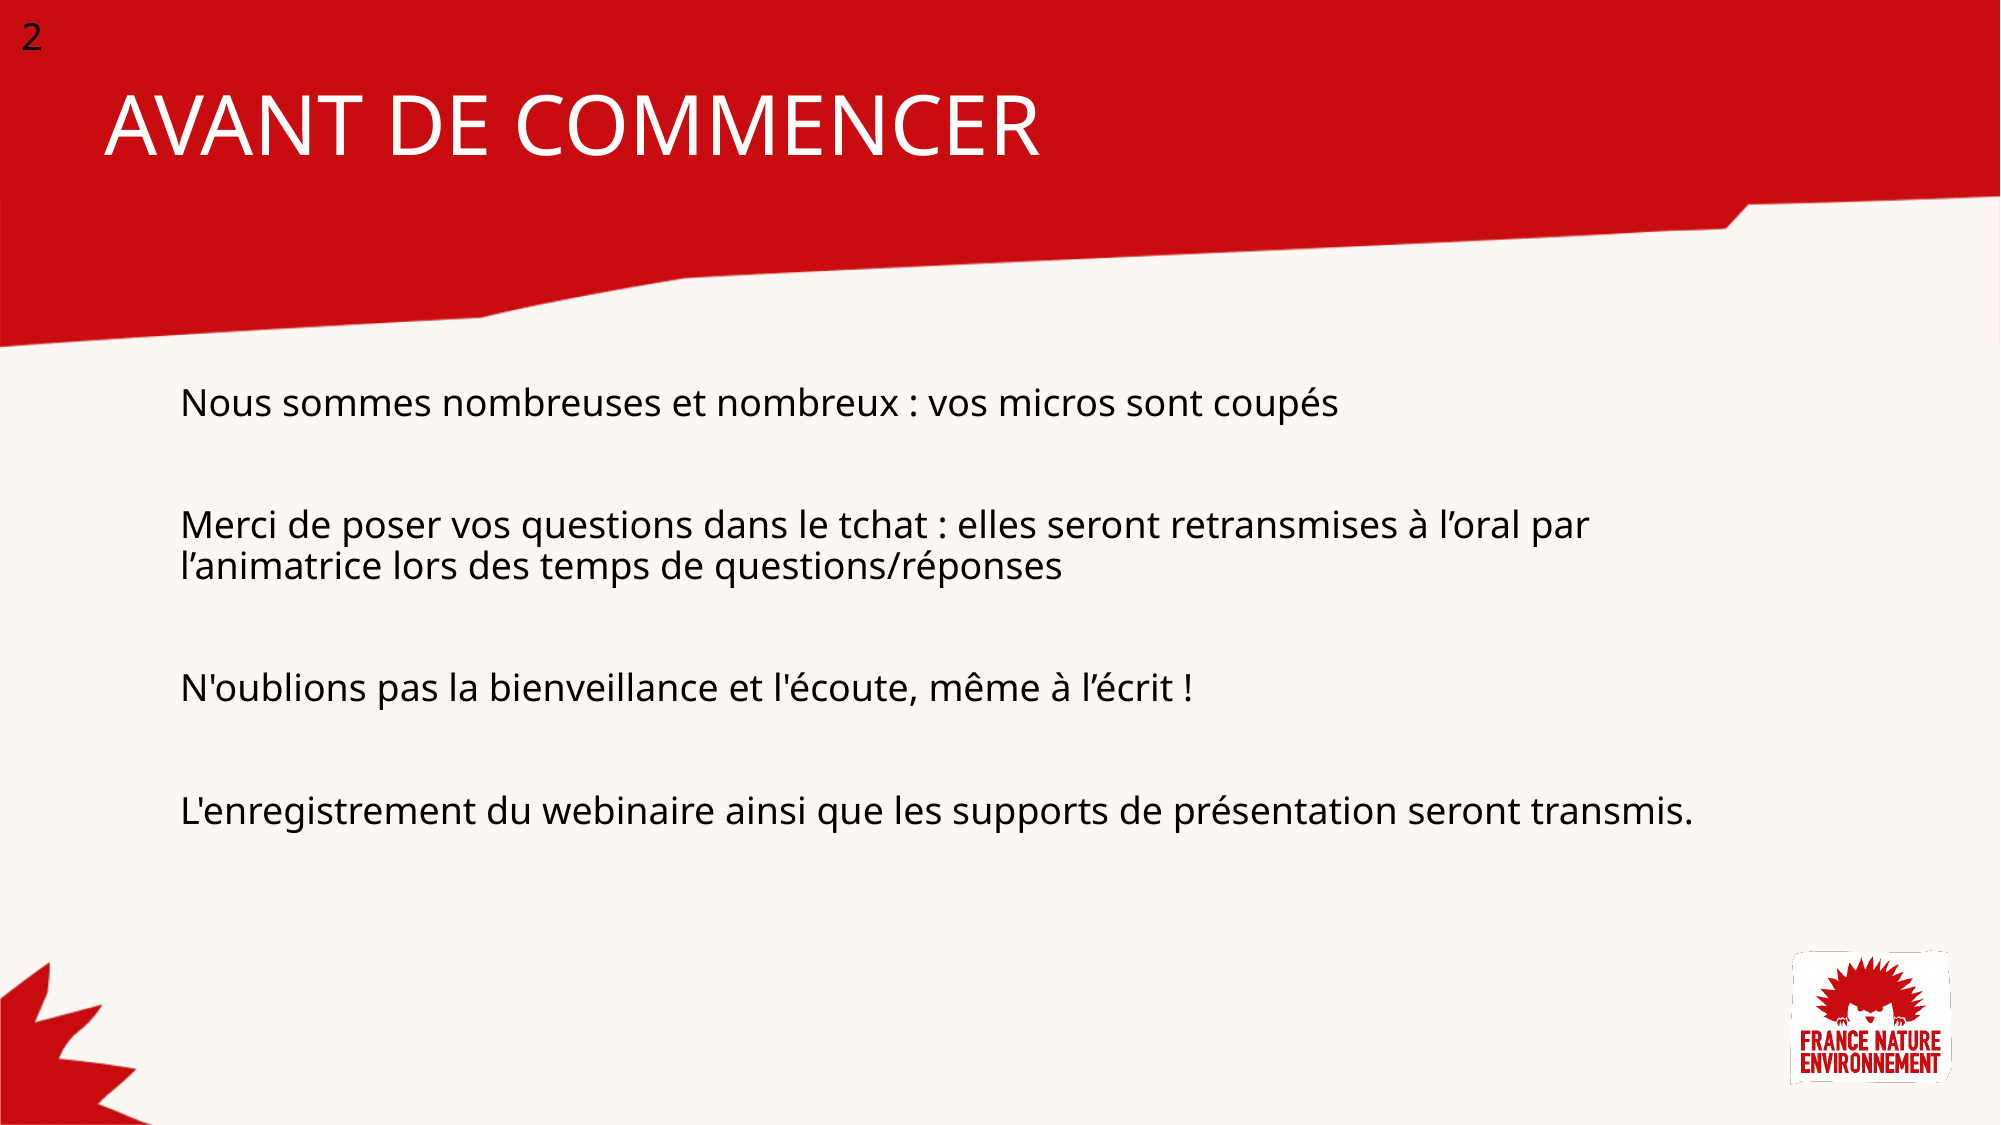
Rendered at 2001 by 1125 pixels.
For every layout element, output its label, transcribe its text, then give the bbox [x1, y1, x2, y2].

text_box 2 [6, 5, 118, 57]
list AVANT DE COMMENCER [89, 76, 1687, 178]
picture [0, 0, 2000, 348]
list Nous sommes nombreuses et nombreux : vos micros sont coupés Merci de poser vos questions dans le tchat : elles seront retransmises à l’oral par l’animatrice lors des temps de questions/réponses N'oublions pas la bienveillance et l'écoute, même à l’écrit ! L'enregistrement du webinaire ainsi que les supports de présentation seront transmis. [118, 376, 1746, 868]
picture [1, 963, 152, 1124]
picture [1785, 950, 1963, 1085]
